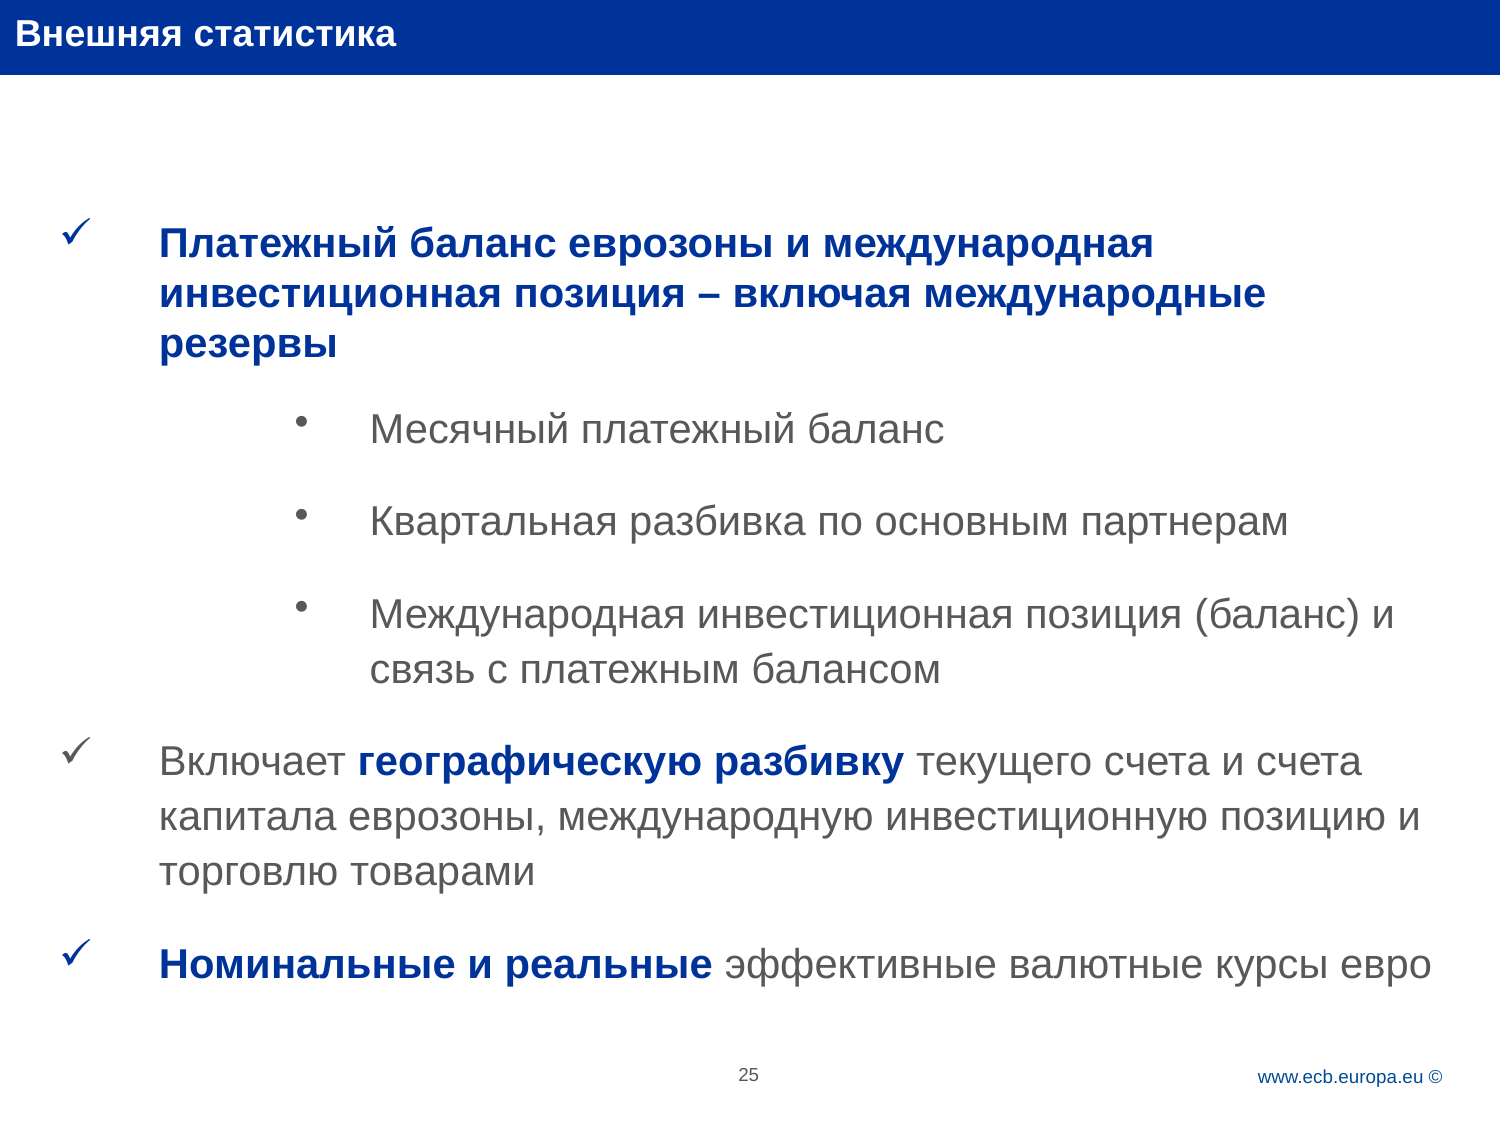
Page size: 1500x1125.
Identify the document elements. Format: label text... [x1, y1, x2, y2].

text_box Платежный баланс еврозоны и международная инвестиционная позиция – включая международные резервы Месячный платежный баланс Квартальная разбивка по основным партнерам Международная инвестиционная позиция (баланс) и связь с платежным балансом Включает географическую разбивку текущего счета и счета капитала еврозоны, международную инвестиционную позицию и торговлю товарами Номинальные и реальные эффективные валютные курсы евро [44, 208, 1459, 1047]
slide_number 25 [714, 1062, 783, 1102]
text_box Внешняя статистика [0, 1, 1483, 114]
